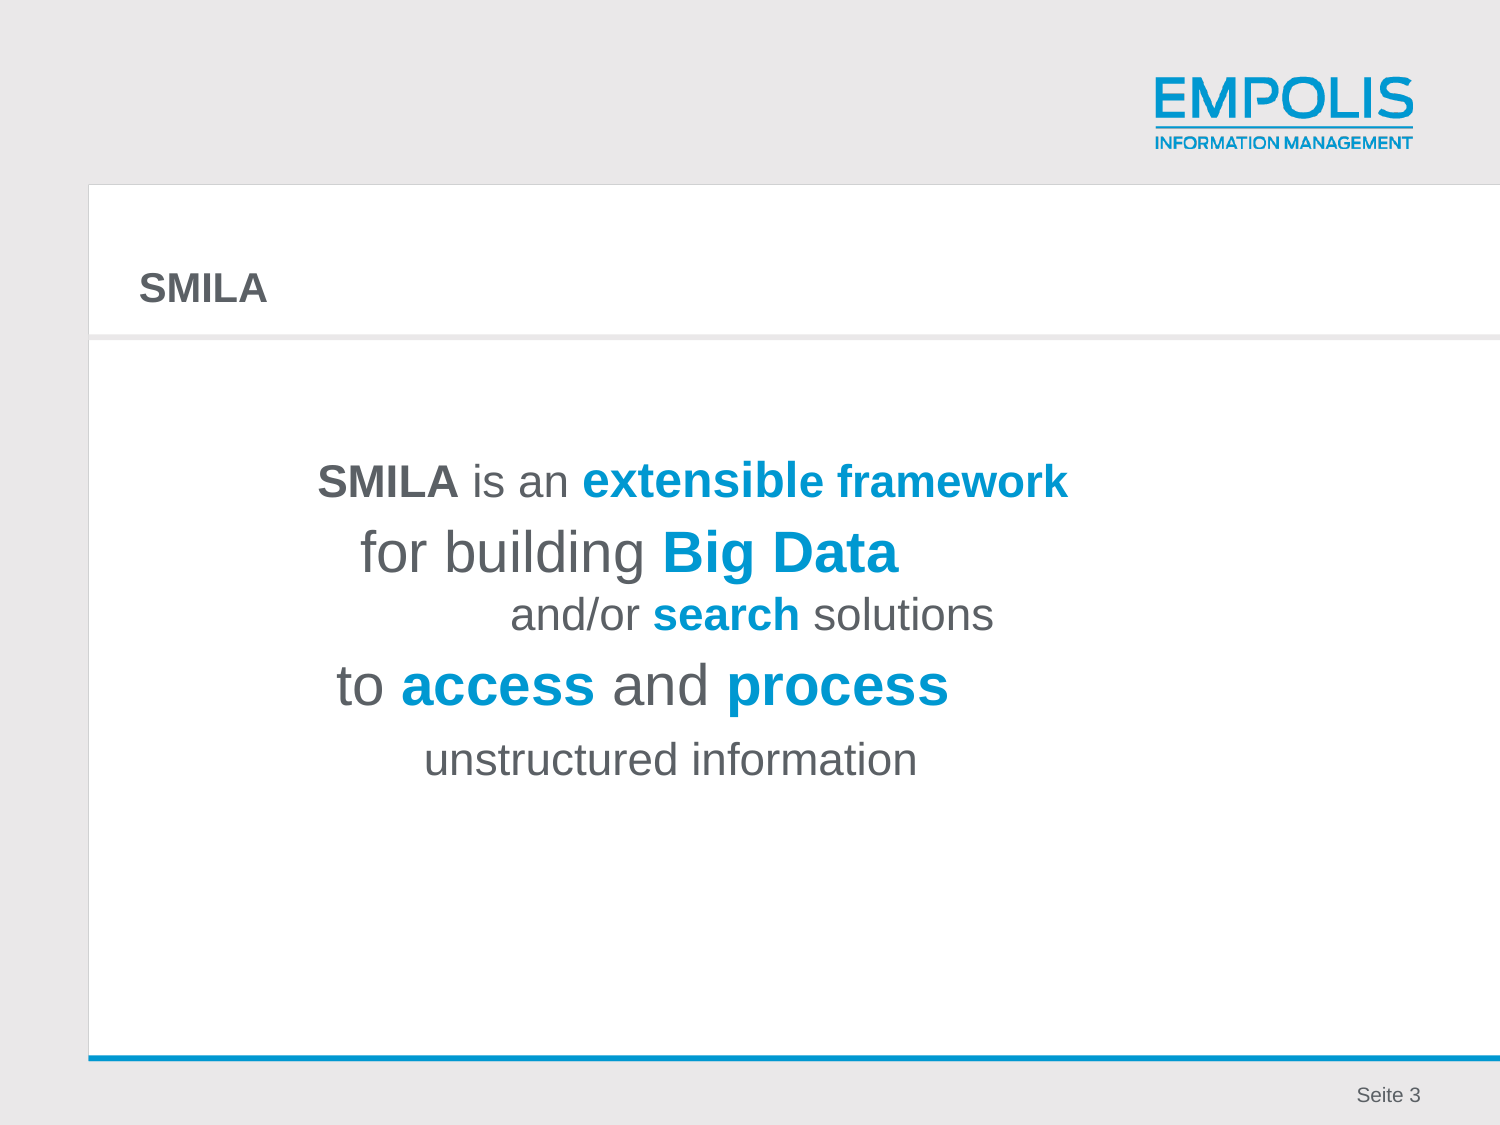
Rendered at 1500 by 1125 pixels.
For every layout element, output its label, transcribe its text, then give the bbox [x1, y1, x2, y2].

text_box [302, 439, 1182, 794]
title SMILA [123, 184, 1424, 319]
picture [1147, 74, 1420, 152]
